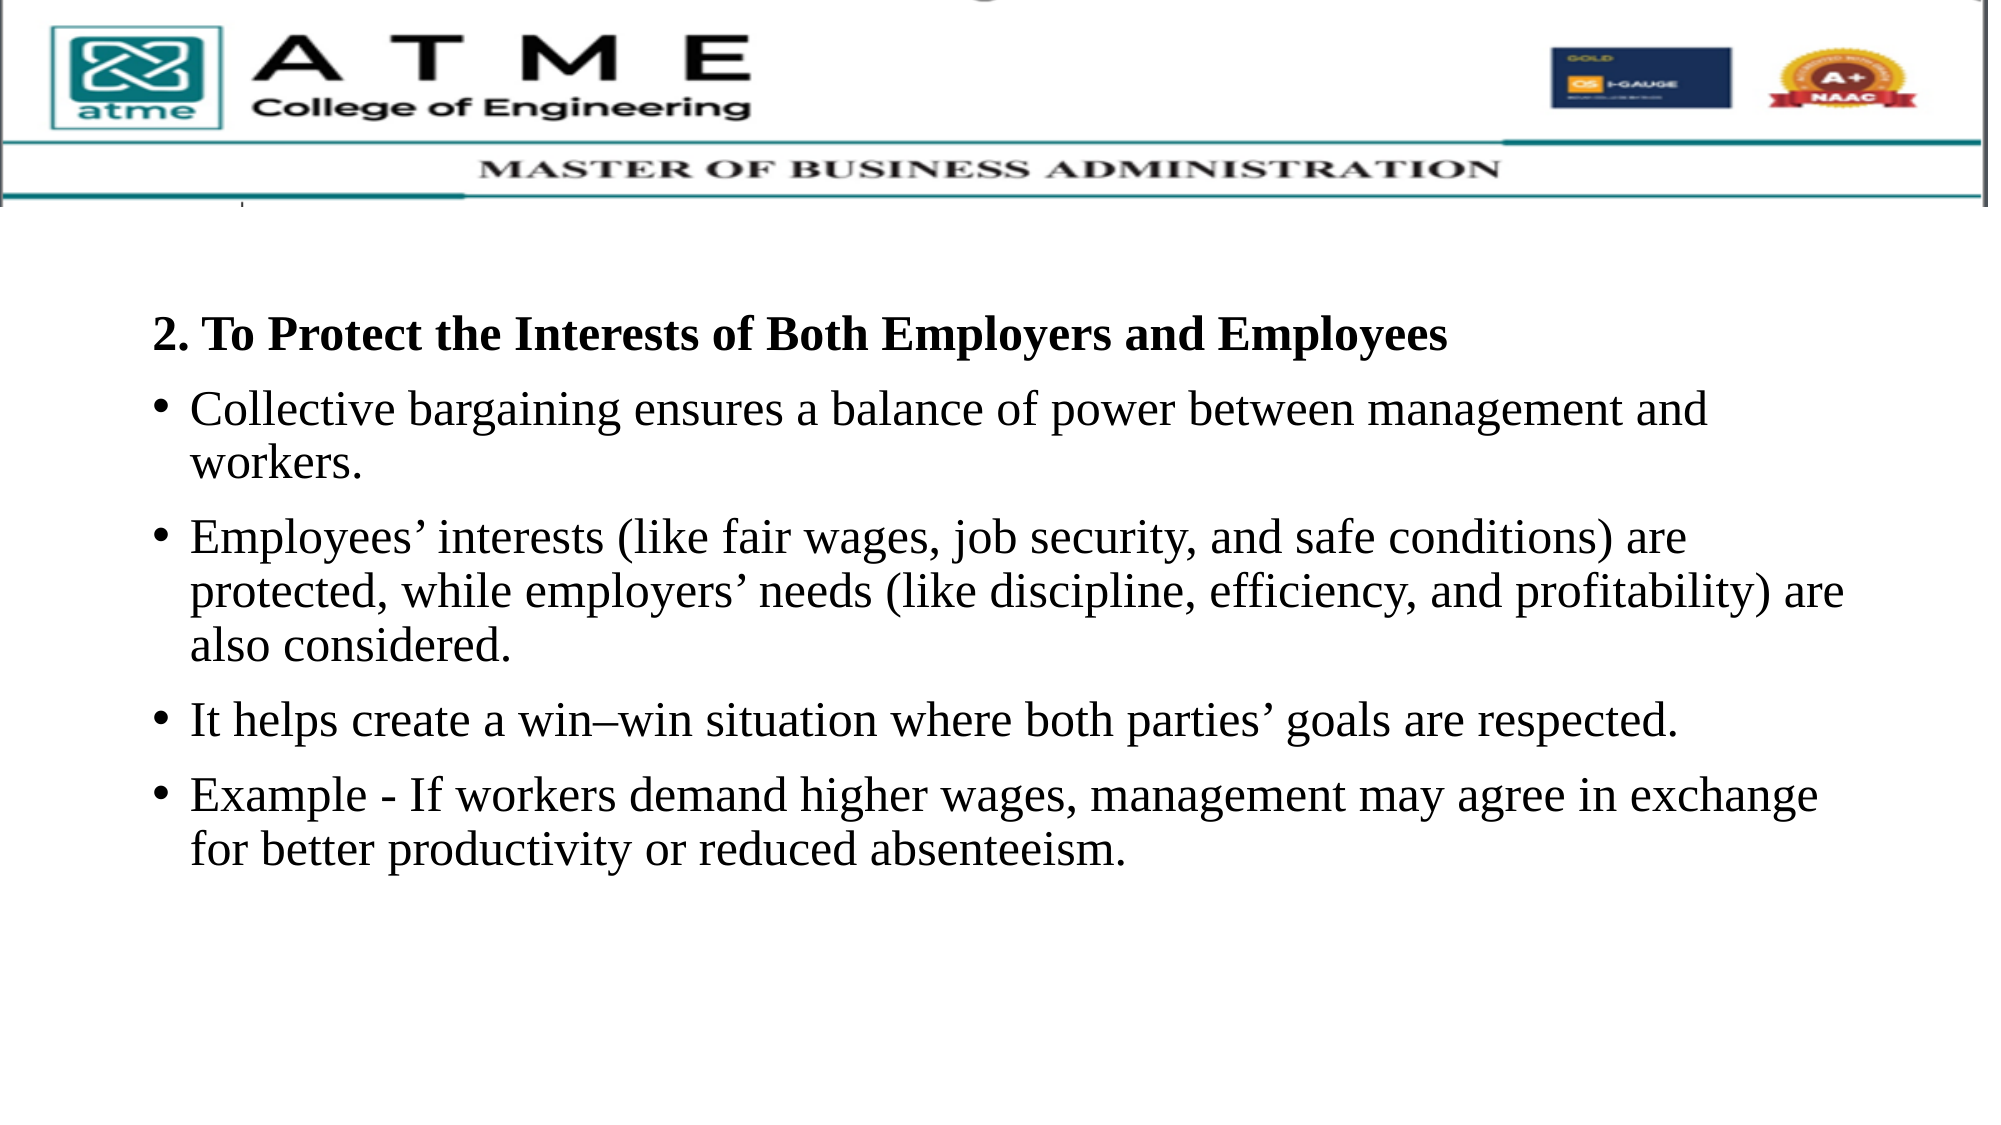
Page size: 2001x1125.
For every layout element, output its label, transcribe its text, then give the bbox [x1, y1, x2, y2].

list 2. To Protect the Interests of Both Employers and Employees Collective bargaining ensures a balance of power between management and workers. Employees’ interests (like fair wages, job security, and safe conditions) are protected, while employers’ needs (like discipline, efficiency, and profitability) are also considered. It helps create a win–win situation where both parties’ goals are respected. Example - If workers demand higher wages, management may agree in exchange for better productivity or reduced absenteeism. [137, 299, 1863, 1014]
picture [0, 0, 1988, 207]
